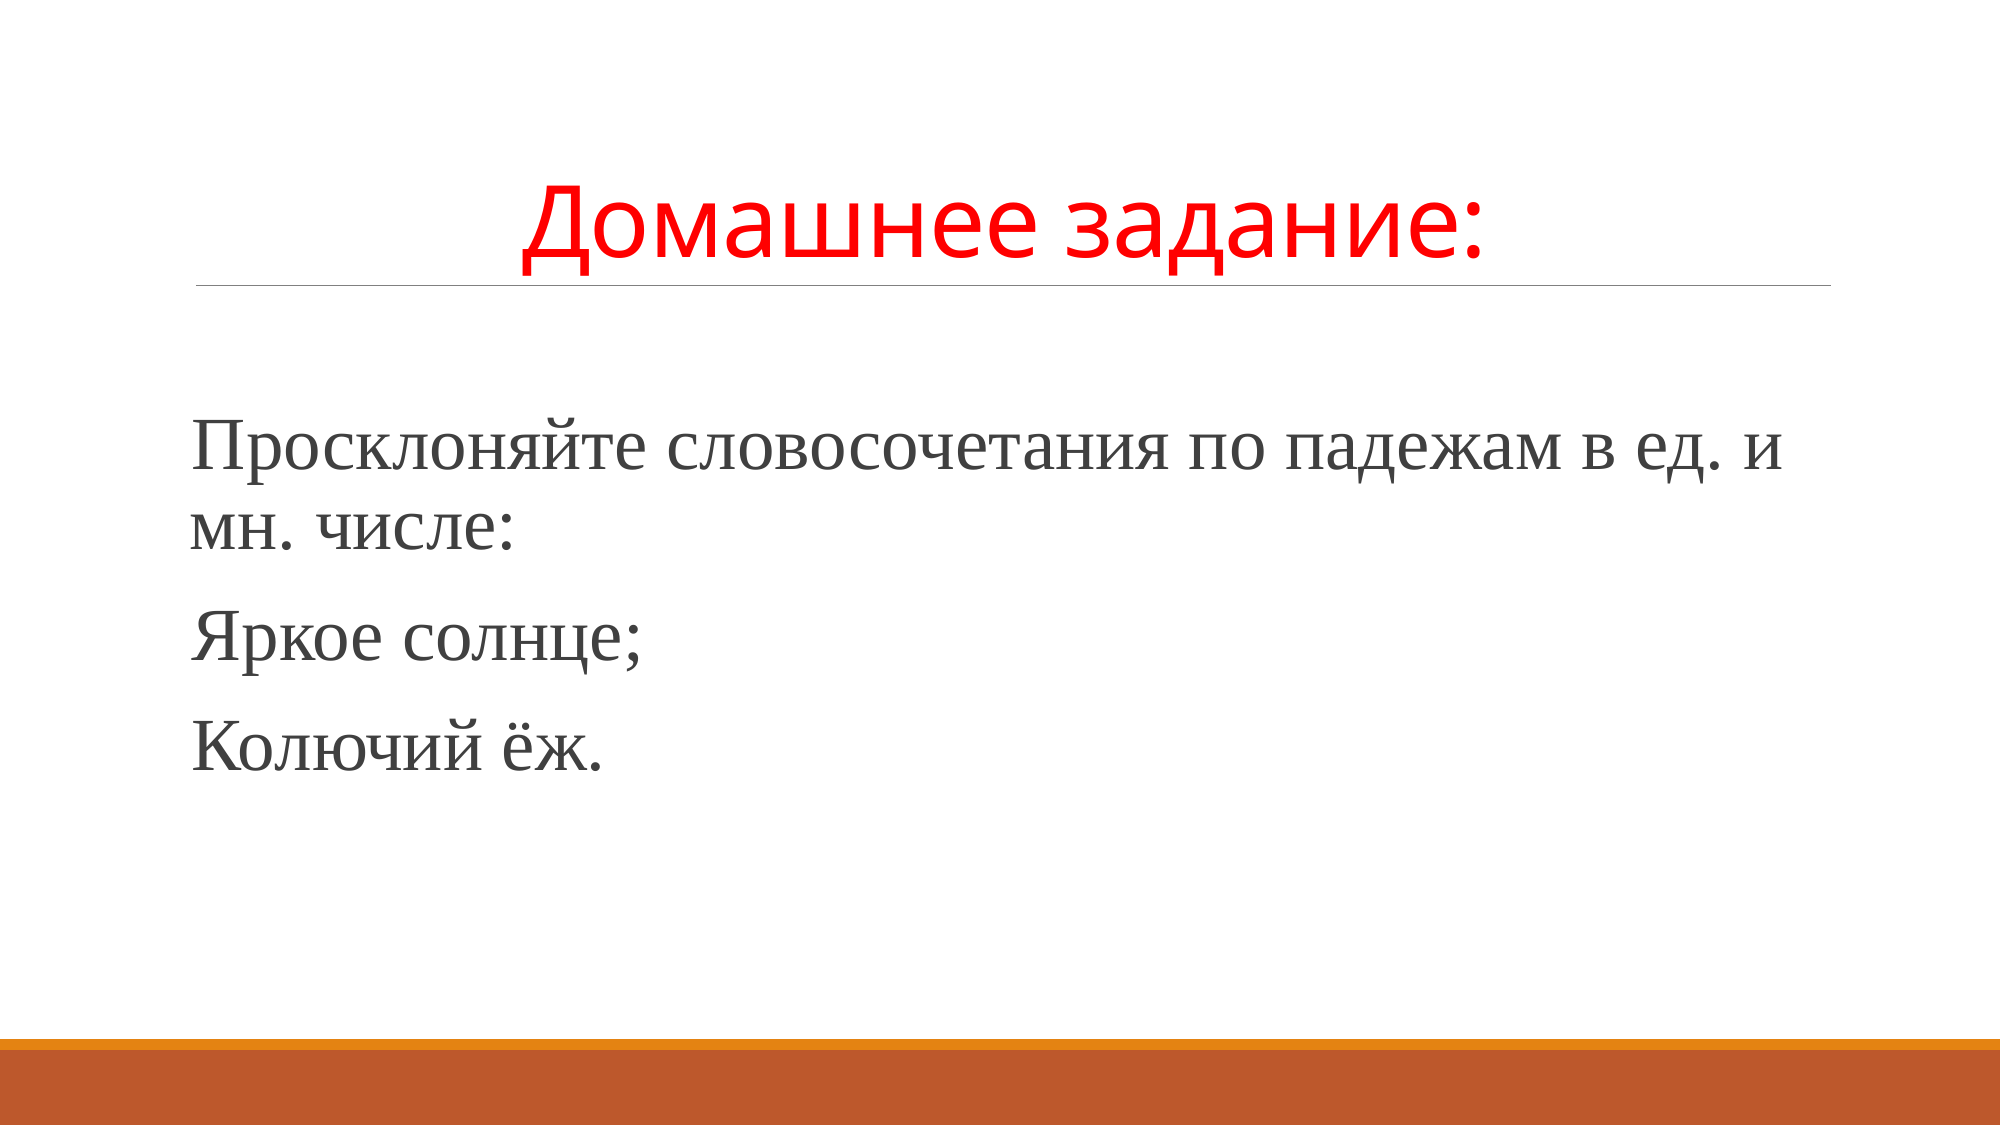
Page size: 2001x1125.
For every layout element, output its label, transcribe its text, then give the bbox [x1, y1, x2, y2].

list Просклоняйте словосочетания по падежам в ед. и мн. числе: Яркое солнце; Колючий ёж. [174, 396, 1825, 899]
title Домашнее задание: [180, 47, 1830, 285]
